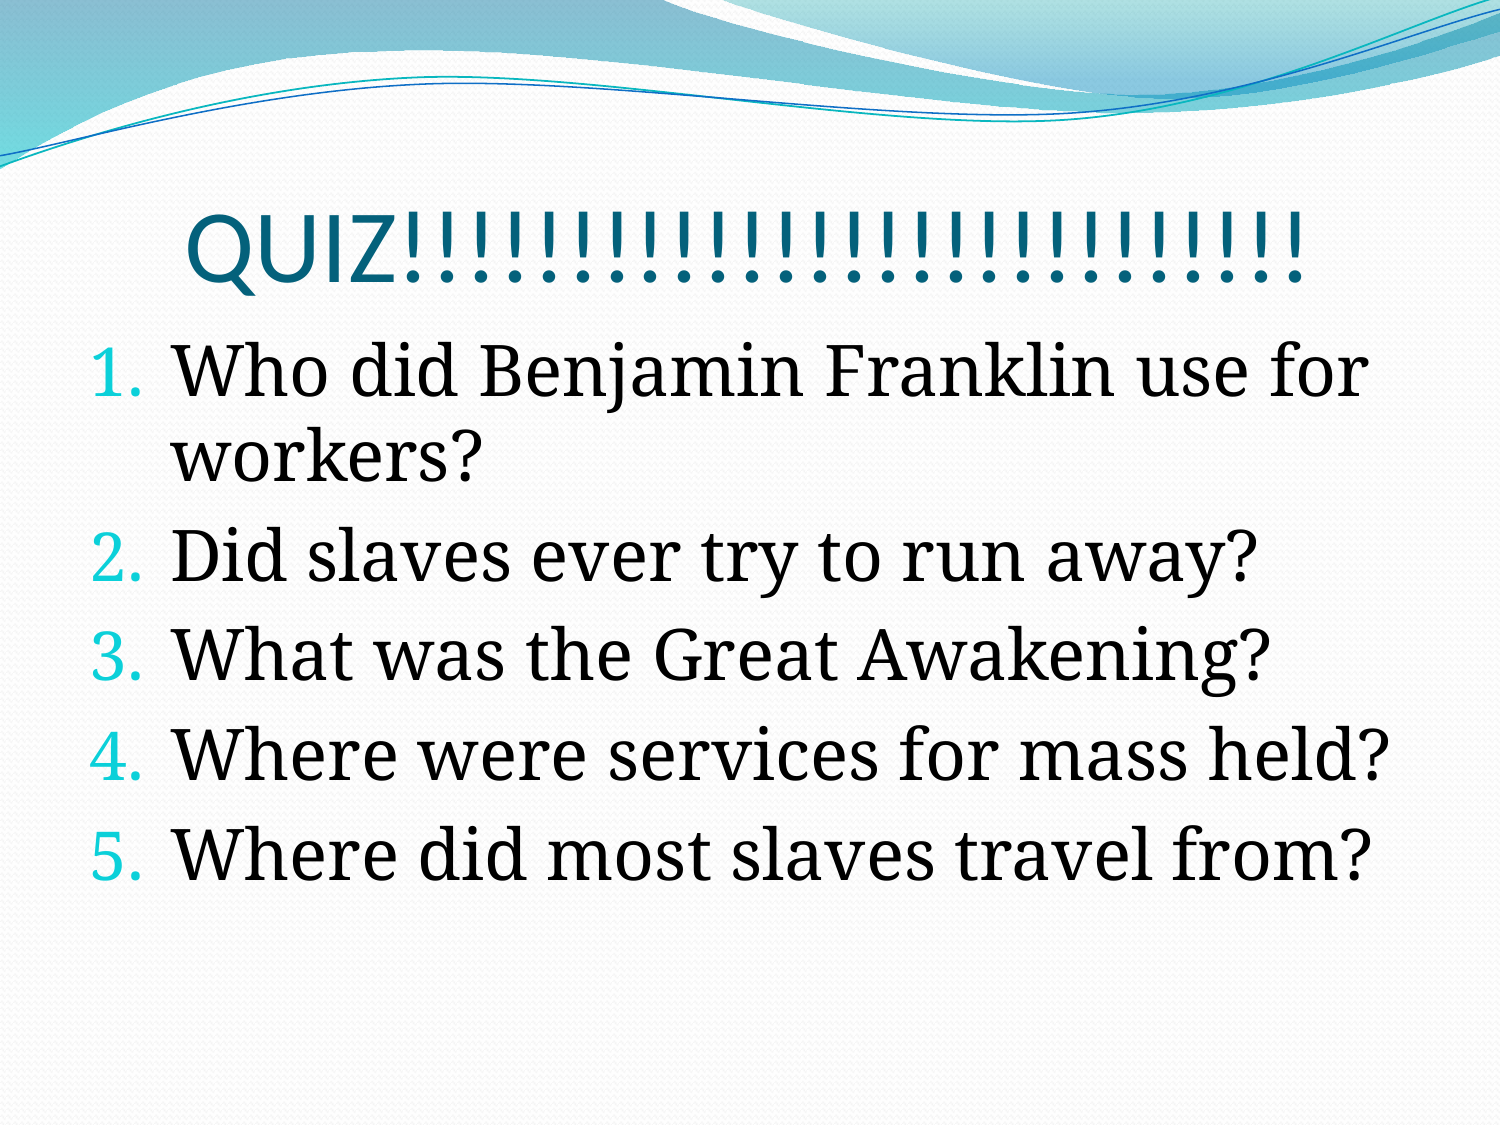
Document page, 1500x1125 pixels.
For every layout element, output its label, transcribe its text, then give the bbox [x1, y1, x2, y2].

title QUIZ!!!!!!!!!!!!!!!!!!!!!!!!!!! [75, 115, 1425, 303]
list Who did Benjamin Franklin use for workers? Did slaves ever try to run away? What was the Great Awakening? Where were services for mass held? Where did most slaves travel from? [75, 317, 1425, 1038]
